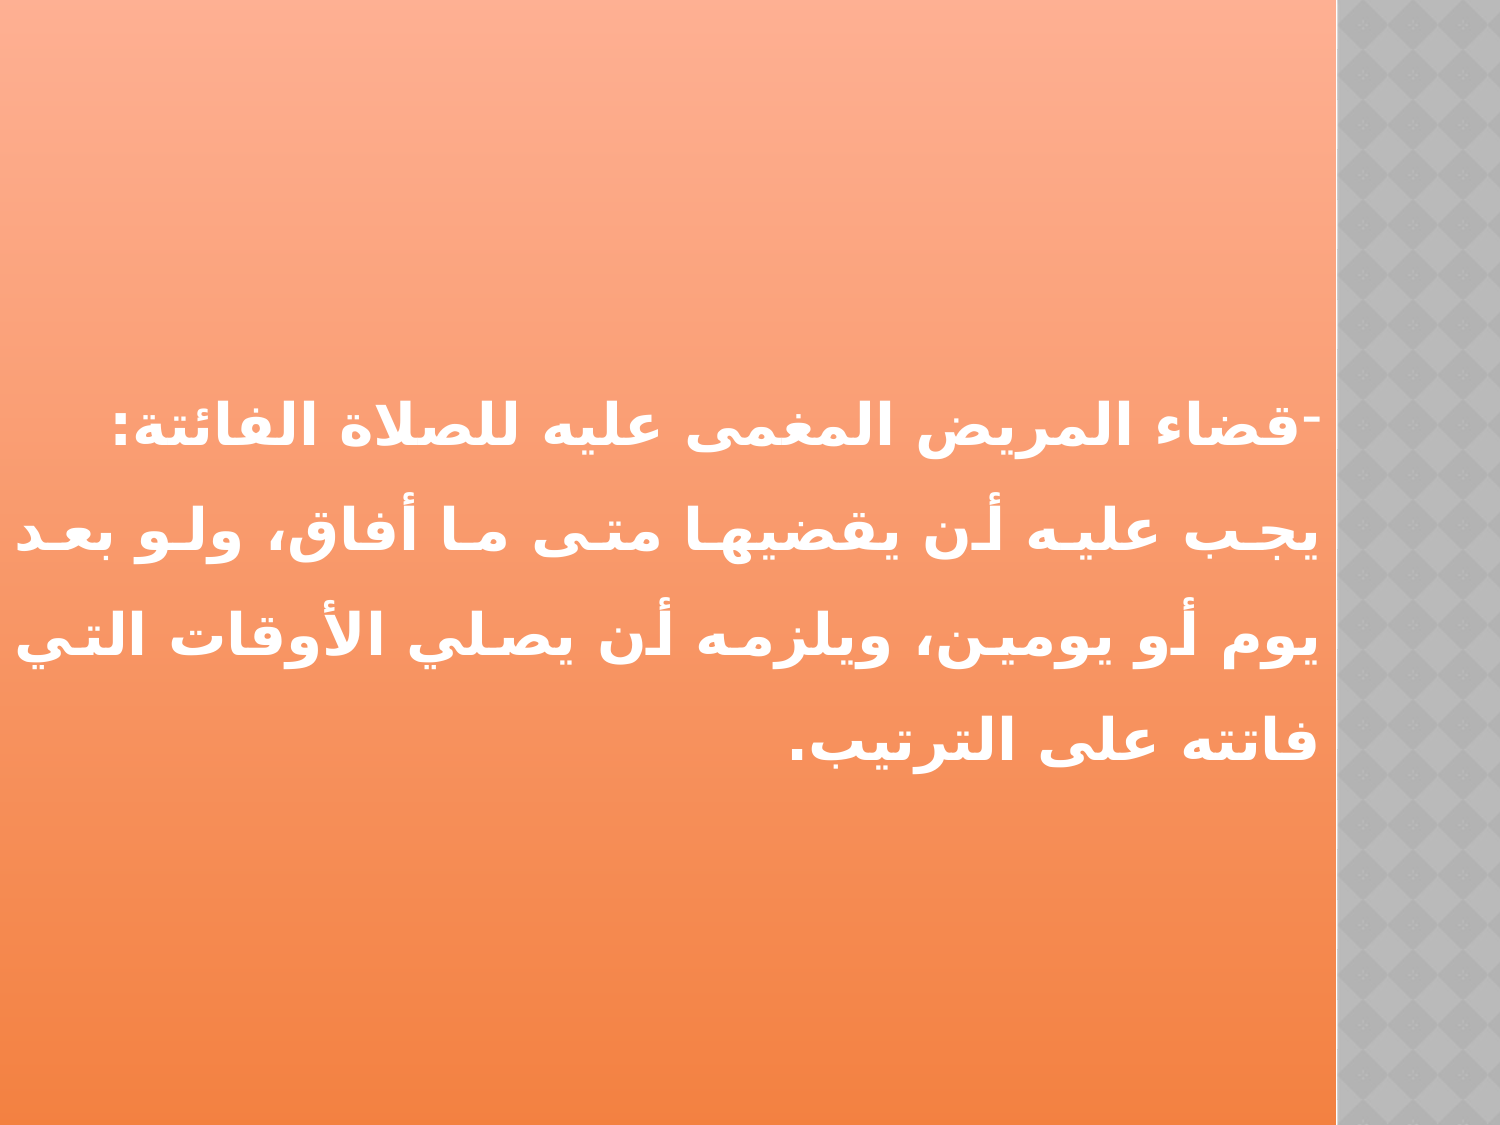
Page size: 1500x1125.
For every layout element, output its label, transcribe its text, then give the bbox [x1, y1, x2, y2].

text_box قضاء المريض المغمى عليه للصلاة الفائتة: يجب عليه أن يقضيها متى ما أفاق، ولو بعد يوم أو يومين، ويلزمه أن يصلي الأوقات التي فاتته على الترتيب. [0, 0, 1336, 1125]
